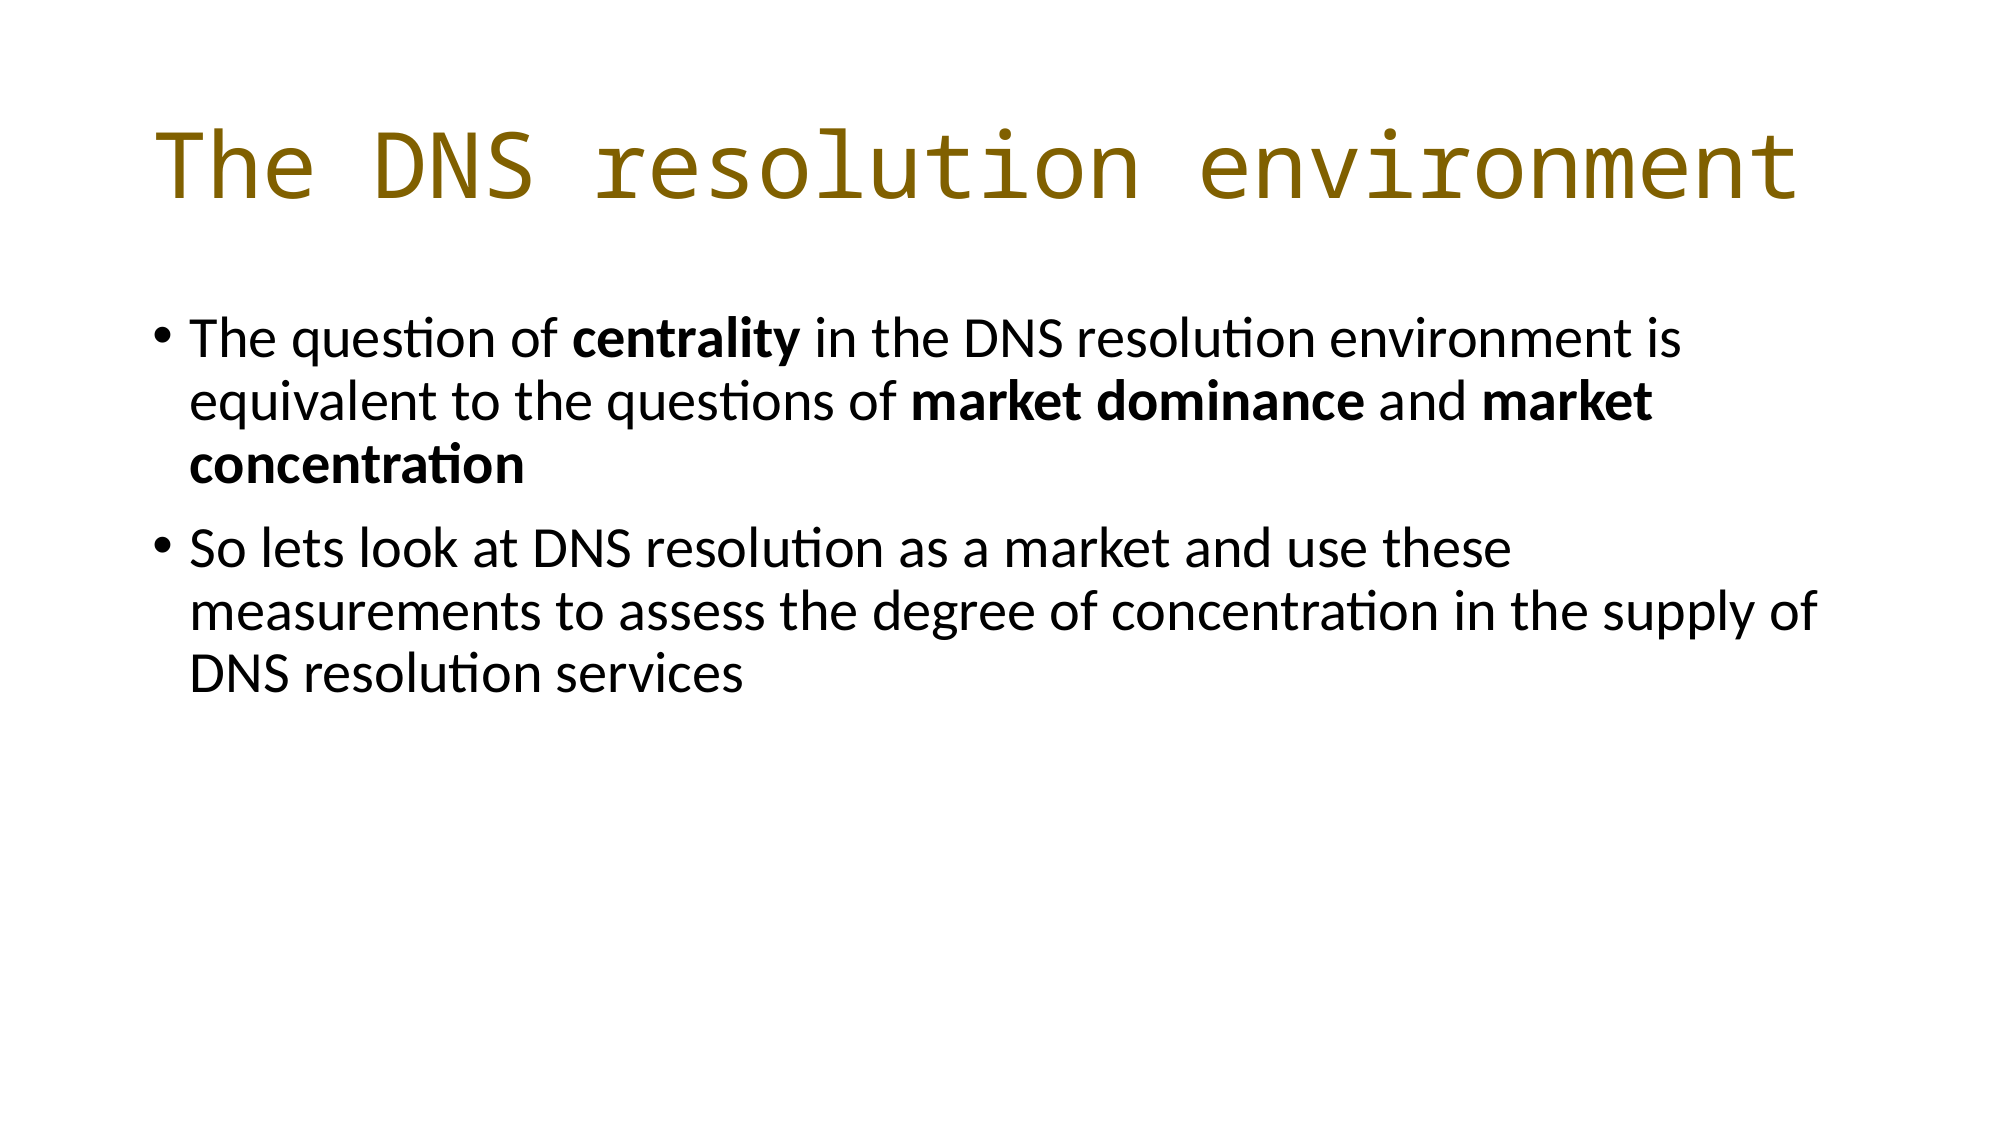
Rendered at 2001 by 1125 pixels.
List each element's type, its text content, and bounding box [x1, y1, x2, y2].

title The DNS resolution environment [137, 59, 1863, 278]
list The question of centrality in the DNS resolution environment is equivalent to the questions of market dominance and market concentration So lets look at DNS resolution as a market and use these measurements to assess the degree of concentration in the supply of DNS resolution services [137, 299, 1863, 1014]
